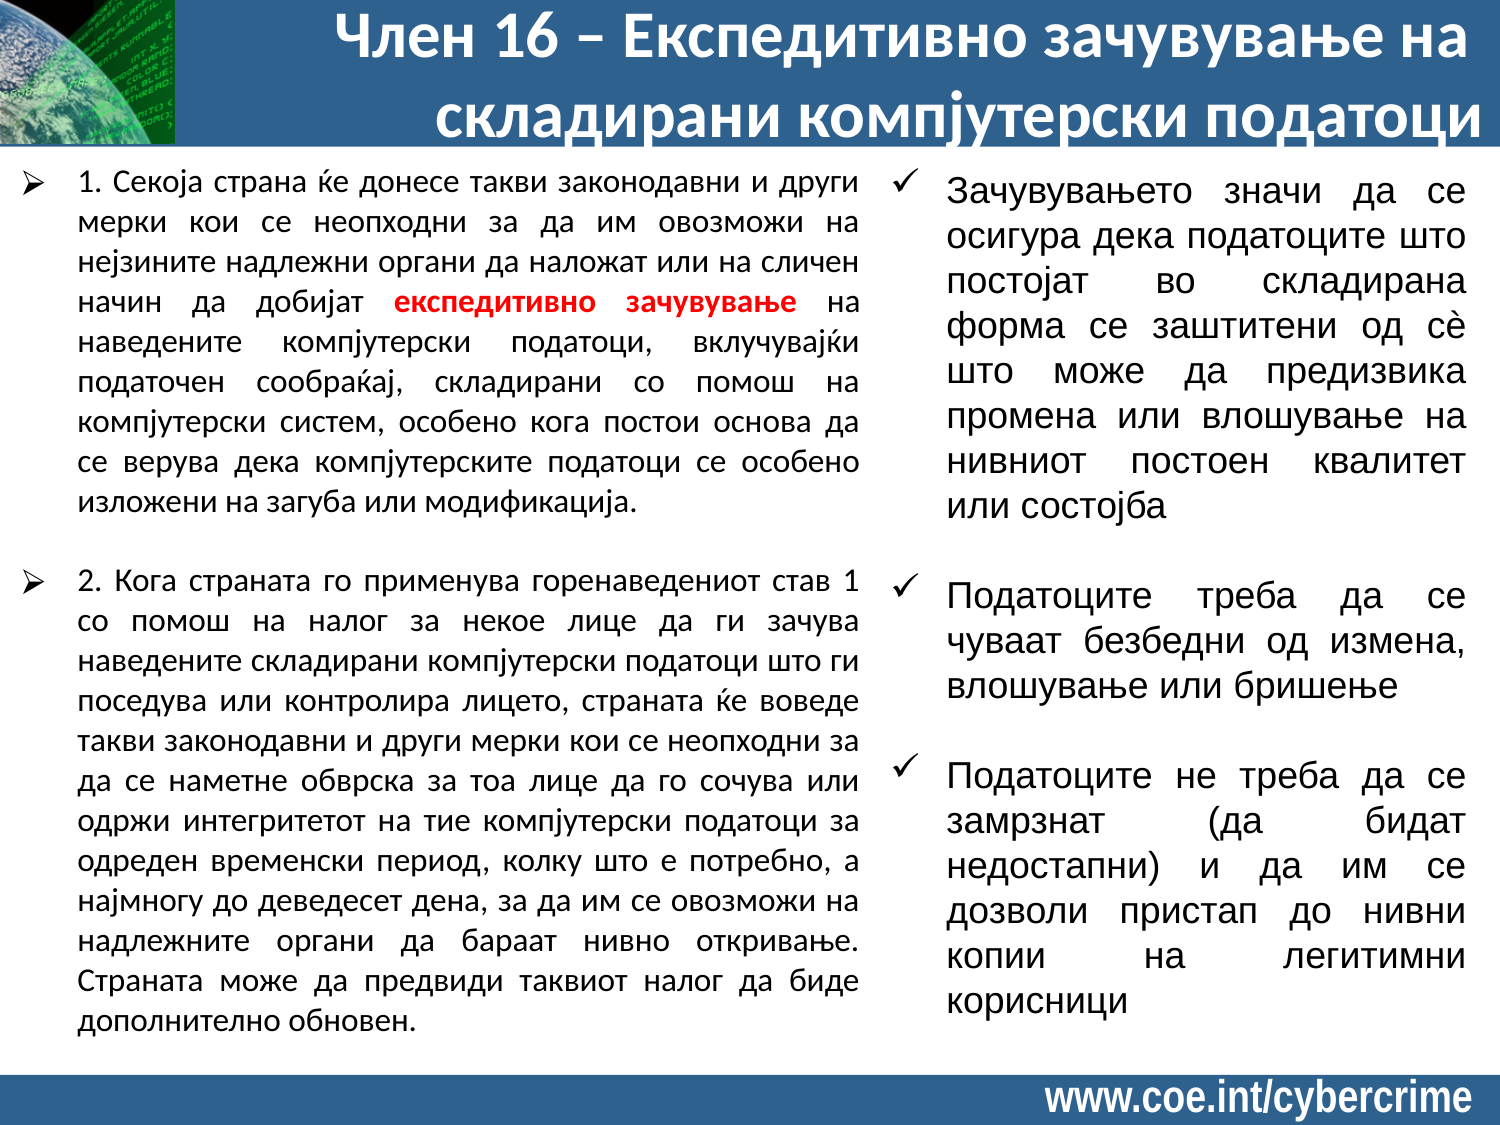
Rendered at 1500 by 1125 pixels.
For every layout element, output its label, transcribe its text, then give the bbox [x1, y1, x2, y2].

text_box www.coe.int/cybercrime [1030, 1059, 1500, 1125]
text_box 1. Секоја страна ќе донесе такви законодавни и други мерки кои се неопходни за да им овозможи на нејзините надлежни органи да наложат или на сличен начин да добијат експедитивно зачувување на наведените компјутерски податоци, вклучувајќи податочен сообраќај, складирани со помош на компјутерски систем, особено кога постои основа да се верува дека компјутерските податоци се особено изложени на загуба или модификација. 2. Кога страната го применува горенаведениот став 1 со помош на налог за некое лице да ги зачува наведените складирани компјутерски податоци што ги поседува или контролира лицето, страната ќе воведе такви законодавни и други мерки кои се неопходни за да се наметне обврска за тоа лице да го сочува или одржи интегритетот на тие компјутерски податоци за одреден временски период, колку што е потребно, а најмногу до деведесет дена, за да им се овозможи на надлежните органи да бараат нивно откривање. Страната може да предвиди таквиот налог да биде дополнително обновен. [6, 152, 876, 1046]
text_box Член 16 – Експедитивно зачувување на складирани компјутерски податоци [177, 0, 1500, 149]
text_box Зачувувањето значи да се осигура дека податоците што постојат во складирана форма се заштитени од сѐ што може да предизвика промена или влошување на нивниот постоен квалитет или состојба Податоците треба да се чуваат безбедни од измена, влошување или бришење Податоците не треба да се замрзнат (да бидат недостапни) и да им се дозволи пристап до нивни копии на легитимни корисници [875, 158, 1482, 1028]
text_box [0, 1073, 1030, 1125]
picture [0, 0, 175, 144]
